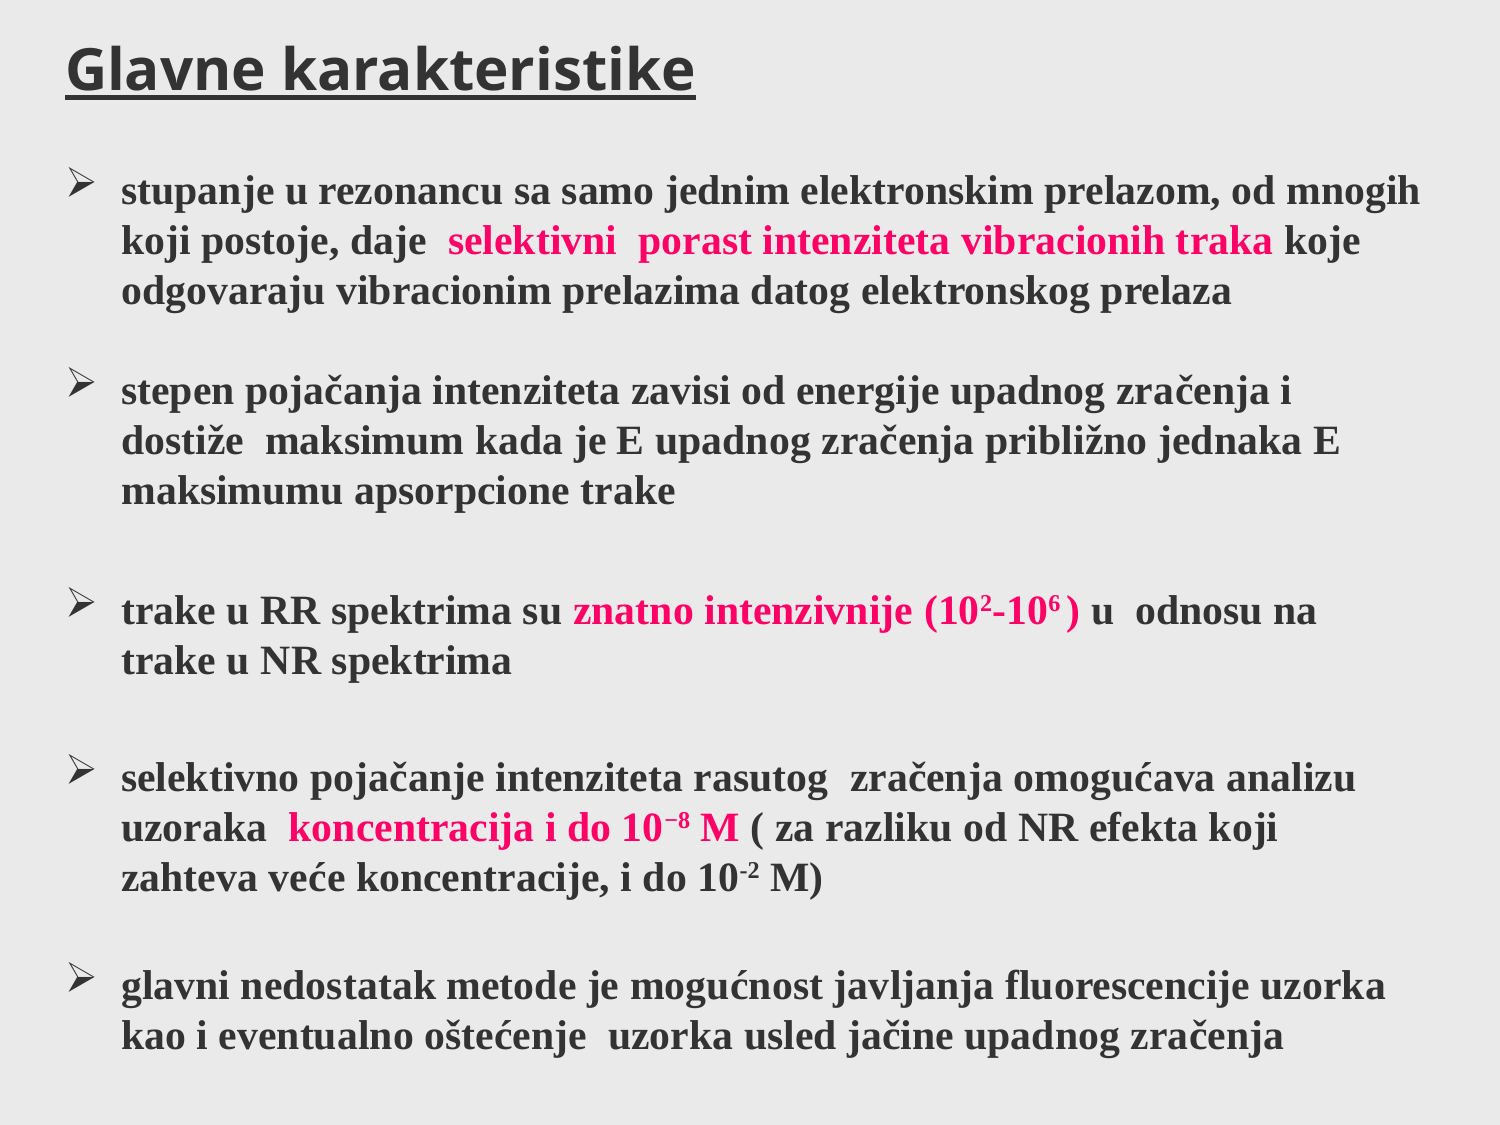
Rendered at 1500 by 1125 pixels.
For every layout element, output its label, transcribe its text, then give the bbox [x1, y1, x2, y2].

list Glavne karakteristike stupanje u rezonancu sa samo jednim elektronskim prelazom, od mnogih koji postoje, daje selektivni porast intenziteta vibracionih traka koje odgovaraju vibracionim prelazima datog elektronskog prelaza stepen pojačanja intenziteta zavisi od energije upadnog zračenja i dostiže maksimum kada je E upadnog zračenja približno jednaka E maksimumu apsorpcione trake trake u RR spektrima su znatno intenzivnije (102-106 ) u odnosu na trake u NR spektrima selektivno pojačanje intenziteta rasutog zračenja omogućava analizu uzoraka koncentracija i do 10−8 M ( za razliku od NR efekta koji zahteva veće koncentracije, i do 10-2 M) glavni nedostatak metode je mogućnost javljanja fluorescencije uzorka kao i eventualno oštećenje uzorka usled jačine upadnog zračenja [50, 24, 1438, 1025]
